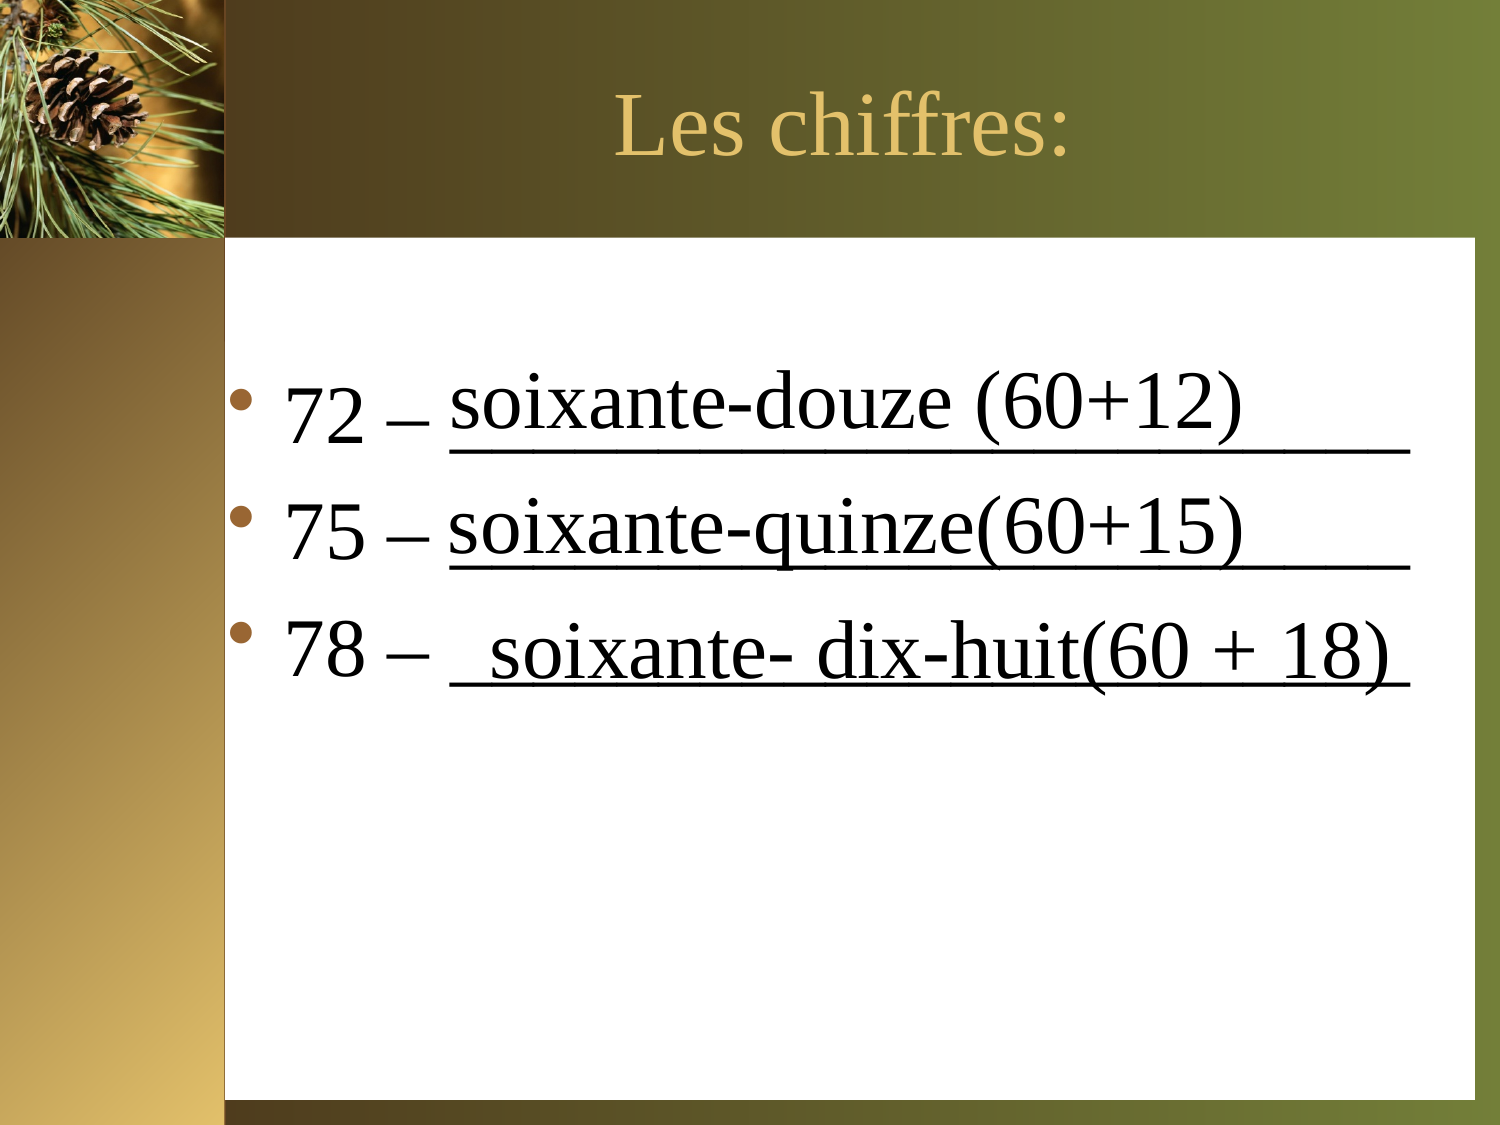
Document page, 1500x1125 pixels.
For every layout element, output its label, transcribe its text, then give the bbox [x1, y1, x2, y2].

picture [0, 0, 224, 238]
text_box soixante-douze (60+12) [340, 337, 1354, 462]
text_box soixante-quinze(60+15) [340, 462, 1354, 588]
text_box soixante- dix-huit(60 + 18) [474, 587, 1500, 713]
title Les chiffres: [249, 24, 1438, 213]
list 72 – _______________________ 75 – _______________________ 78 – _______________________ [212, 352, 1500, 1028]
